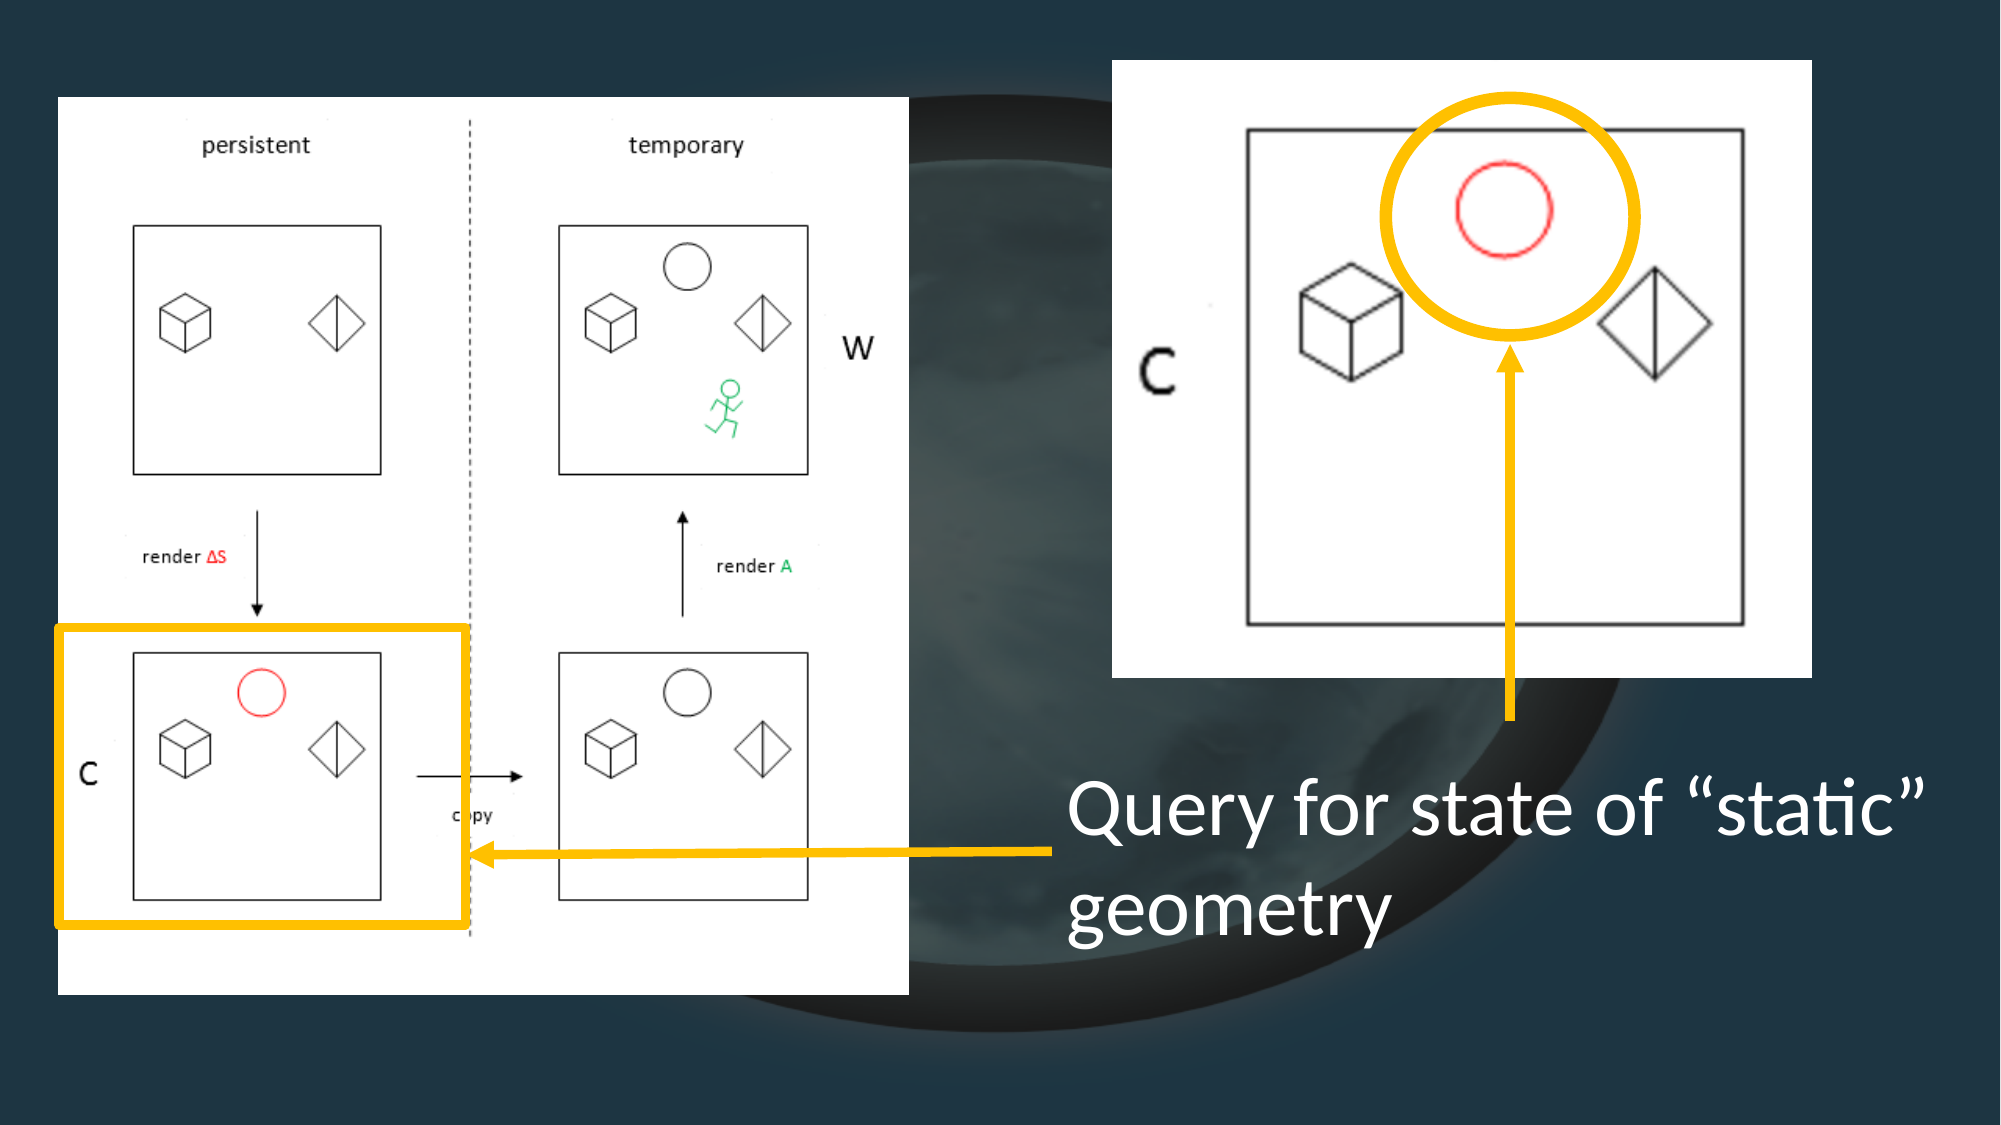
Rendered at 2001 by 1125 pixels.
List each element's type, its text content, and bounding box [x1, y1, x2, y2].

text_box Query for state of “static” geometry [1051, 744, 1965, 960]
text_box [465, 851, 1052, 855]
picture [0, 0, 2001, 1125]
